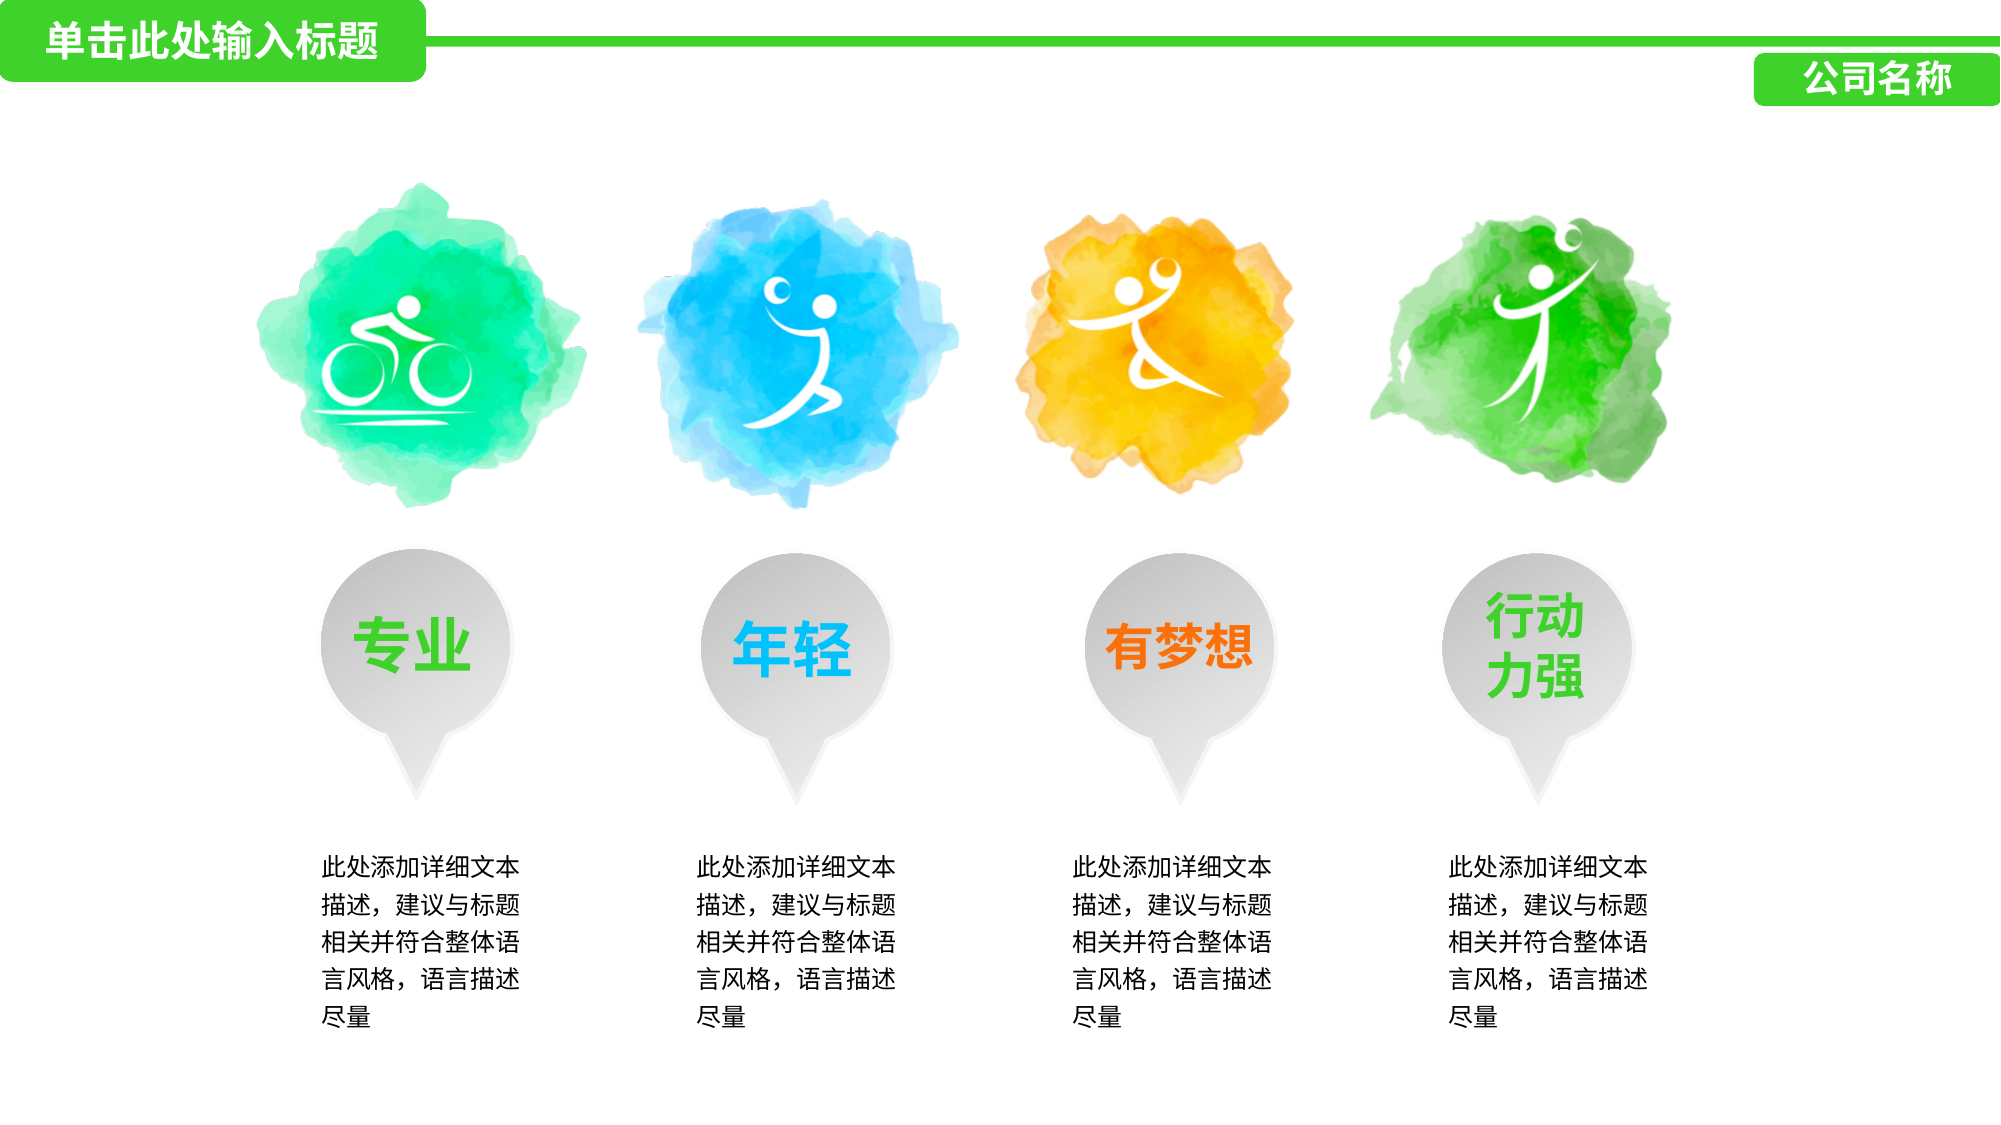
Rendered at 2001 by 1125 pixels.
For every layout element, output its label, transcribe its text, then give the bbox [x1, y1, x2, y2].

picture [241, 182, 587, 550]
text_box 此处添加详细文本描述，建议与标题相关并符合整体语言风格，语言描述尽量 [1448, 844, 1665, 980]
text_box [287, 574, 544, 773]
picture [611, 182, 972, 519]
text_box 此处添加详细文本描述，建议与标题相关并符合整体语言风格，语言描述尽量 [1072, 844, 1290, 980]
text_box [1408, 578, 1666, 777]
text_box 此处添加详细文本描述，建议与标题相关并符合整体语言风格，语言描述尽量 [696, 844, 914, 980]
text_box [667, 578, 924, 777]
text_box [1756, 47, 2000, 108]
text_box 此处添加详细文本描述，建议与标题相关并符合整体语言风格，语言描述尽量 [321, 844, 538, 980]
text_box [1051, 578, 1308, 777]
picture [976, 180, 1339, 539]
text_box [0, 0, 424, 80]
picture [1343, 158, 1701, 519]
text_box [427, 35, 2000, 48]
